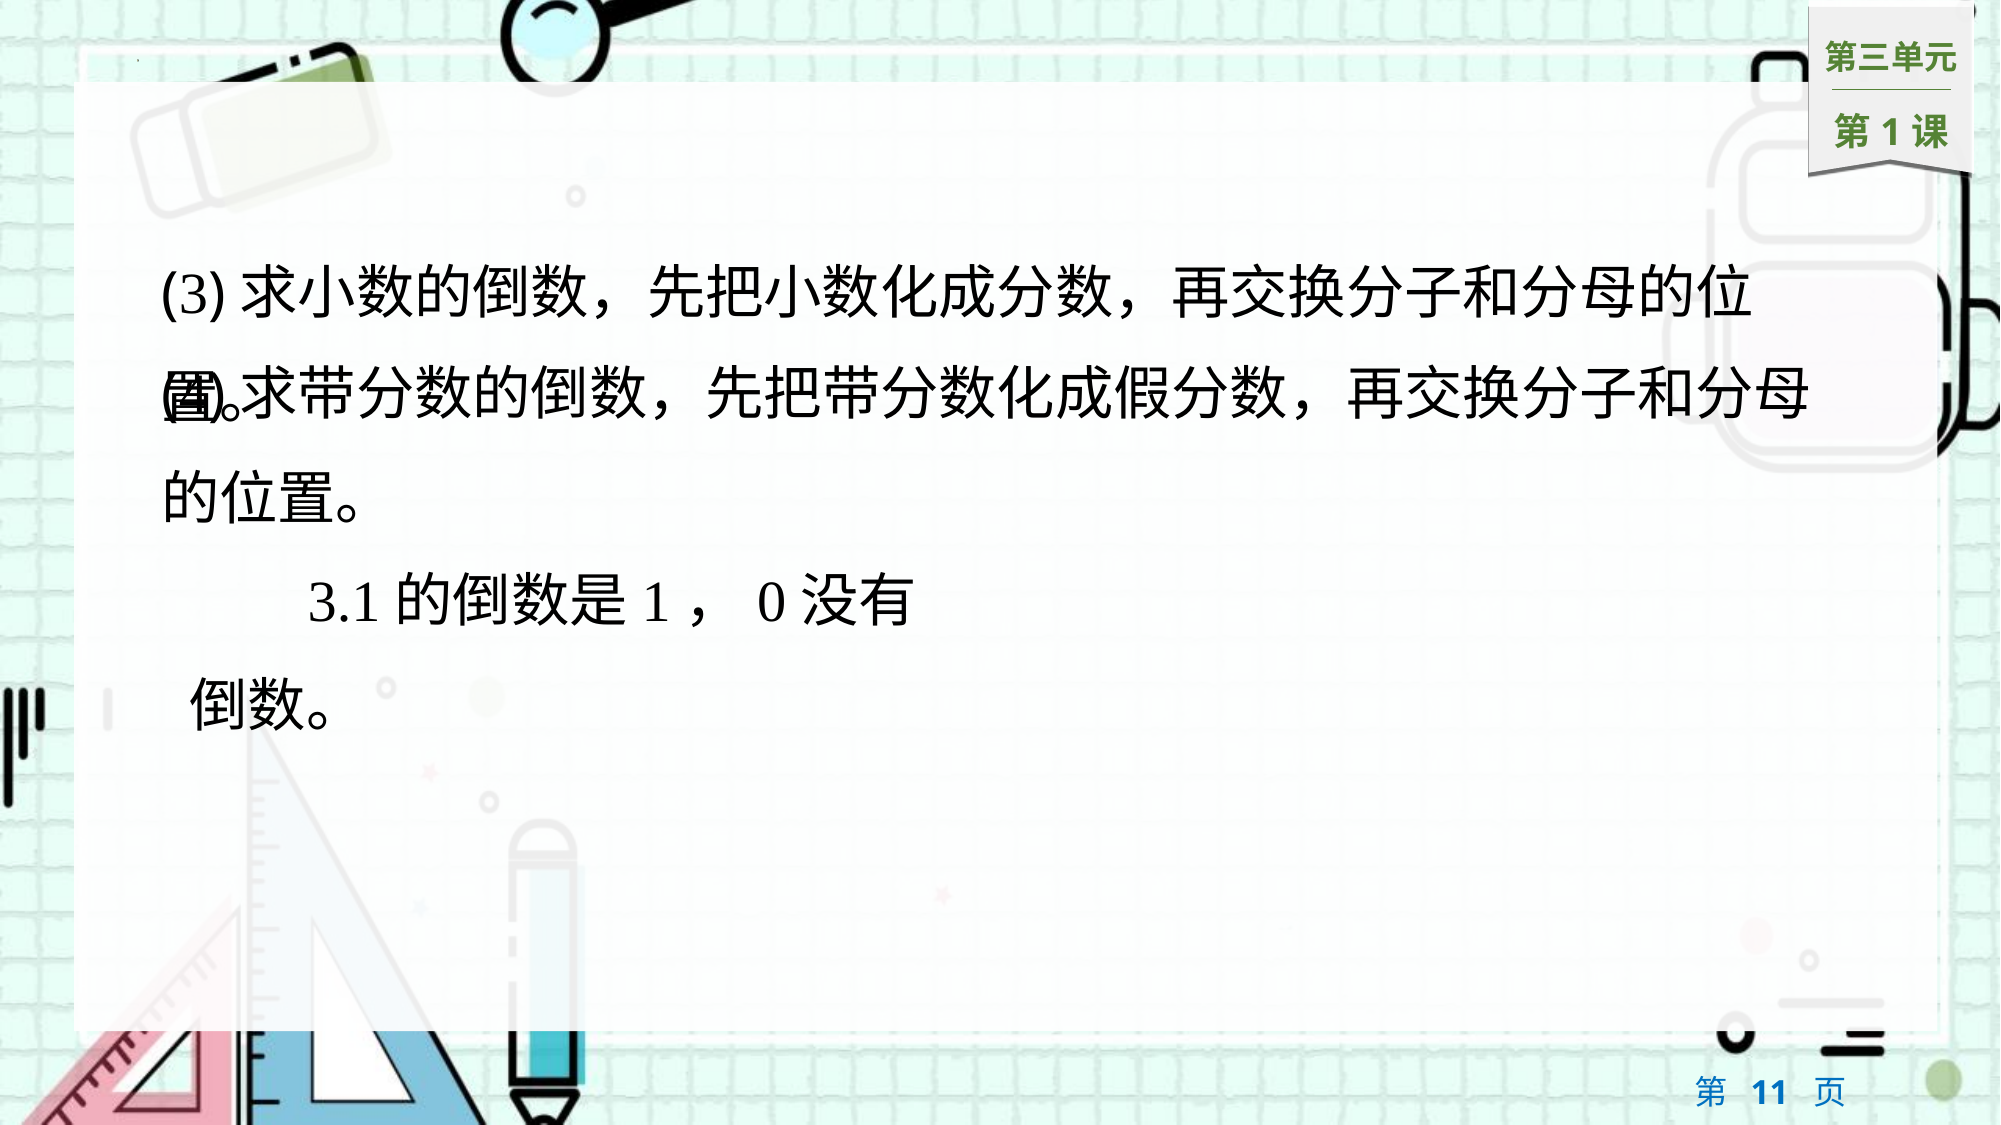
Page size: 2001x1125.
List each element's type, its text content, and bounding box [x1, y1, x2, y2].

text_box (3)求小数的倒数，先把小数化成分数，再交换分子和分母的位置。 [161, 219, 1867, 320]
picture [1938, 168, 1971, 176]
text_box (4)求带分数的倒数，先把带分数化成假分数，再交换分子和分母的位置。 [161, 320, 1867, 531]
picture [0, 0, 2000, 1125]
text_box 3.1的倒数是1，0没有倒数。 [189, 531, 974, 633]
